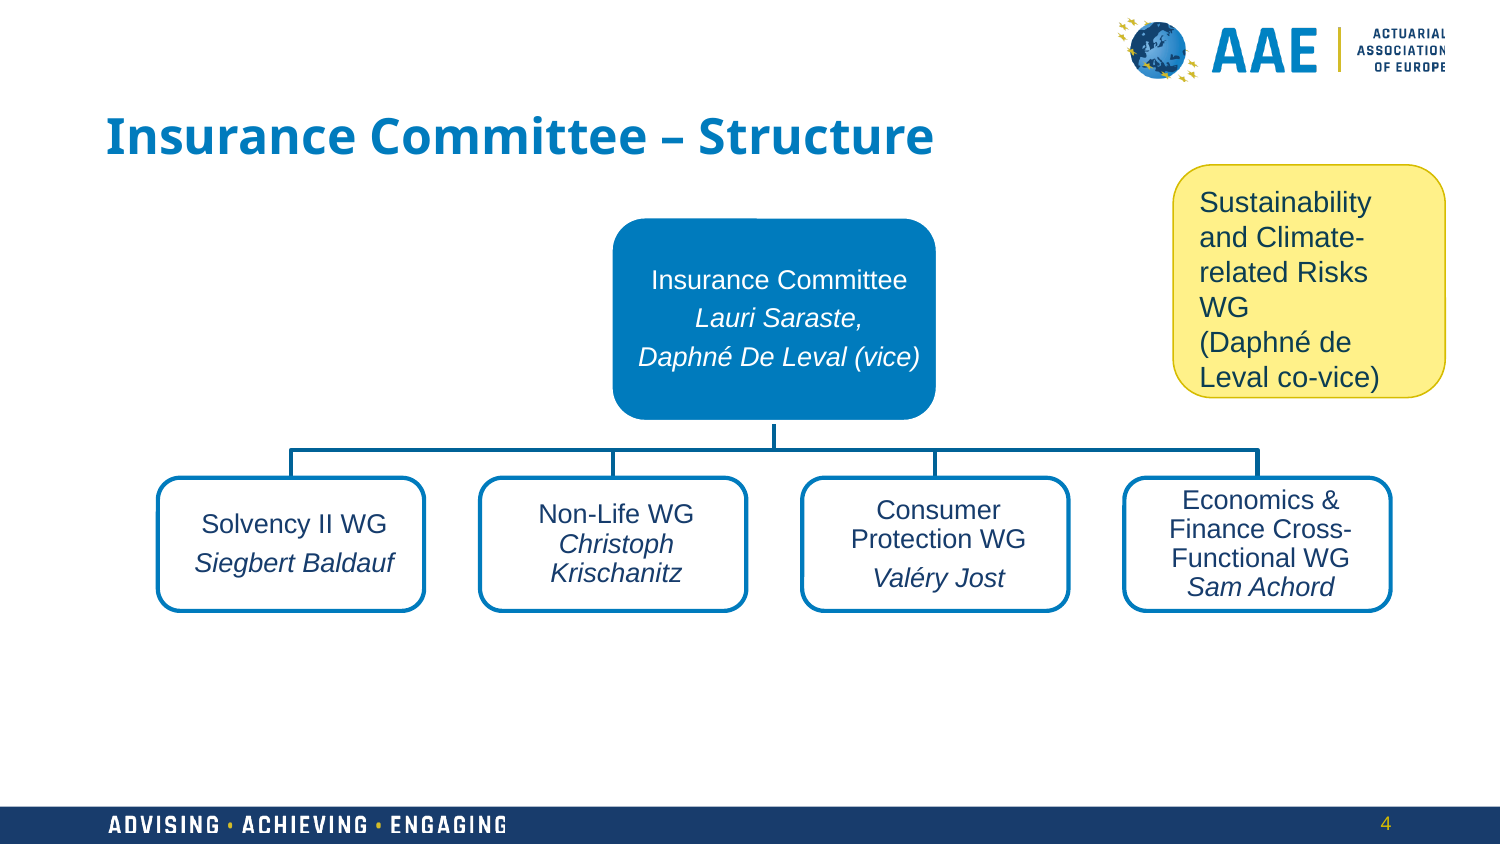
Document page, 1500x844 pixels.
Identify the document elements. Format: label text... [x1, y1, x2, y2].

text_box Sustainability and Climate-related Risks WG (Daphné de Leval co-vice) [1392, 164, 1446, 398]
slide_number 4 [1102, 809, 1392, 842]
text_box [297, 790, 324, 842]
title Insurance Committee – Structure [106, 94, 1392, 175]
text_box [156, 164, 1392, 663]
